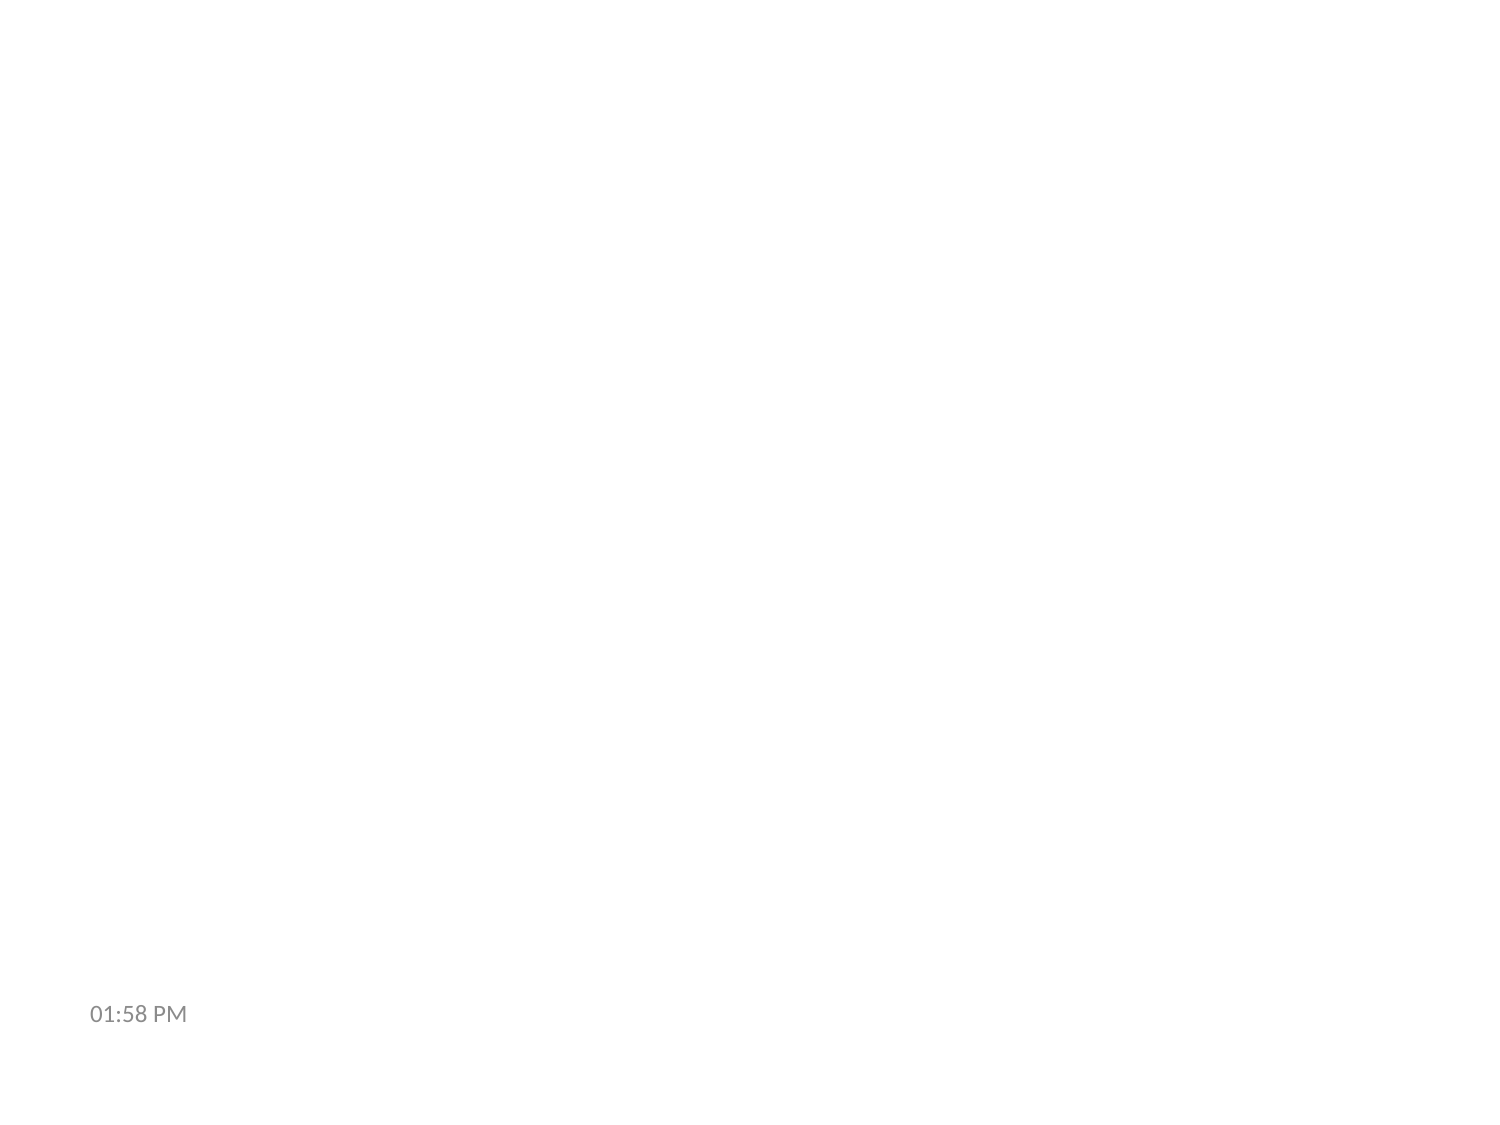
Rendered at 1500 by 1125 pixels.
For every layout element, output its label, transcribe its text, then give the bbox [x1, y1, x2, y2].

text_box 3:35 PM [75, 982, 425, 1043]
